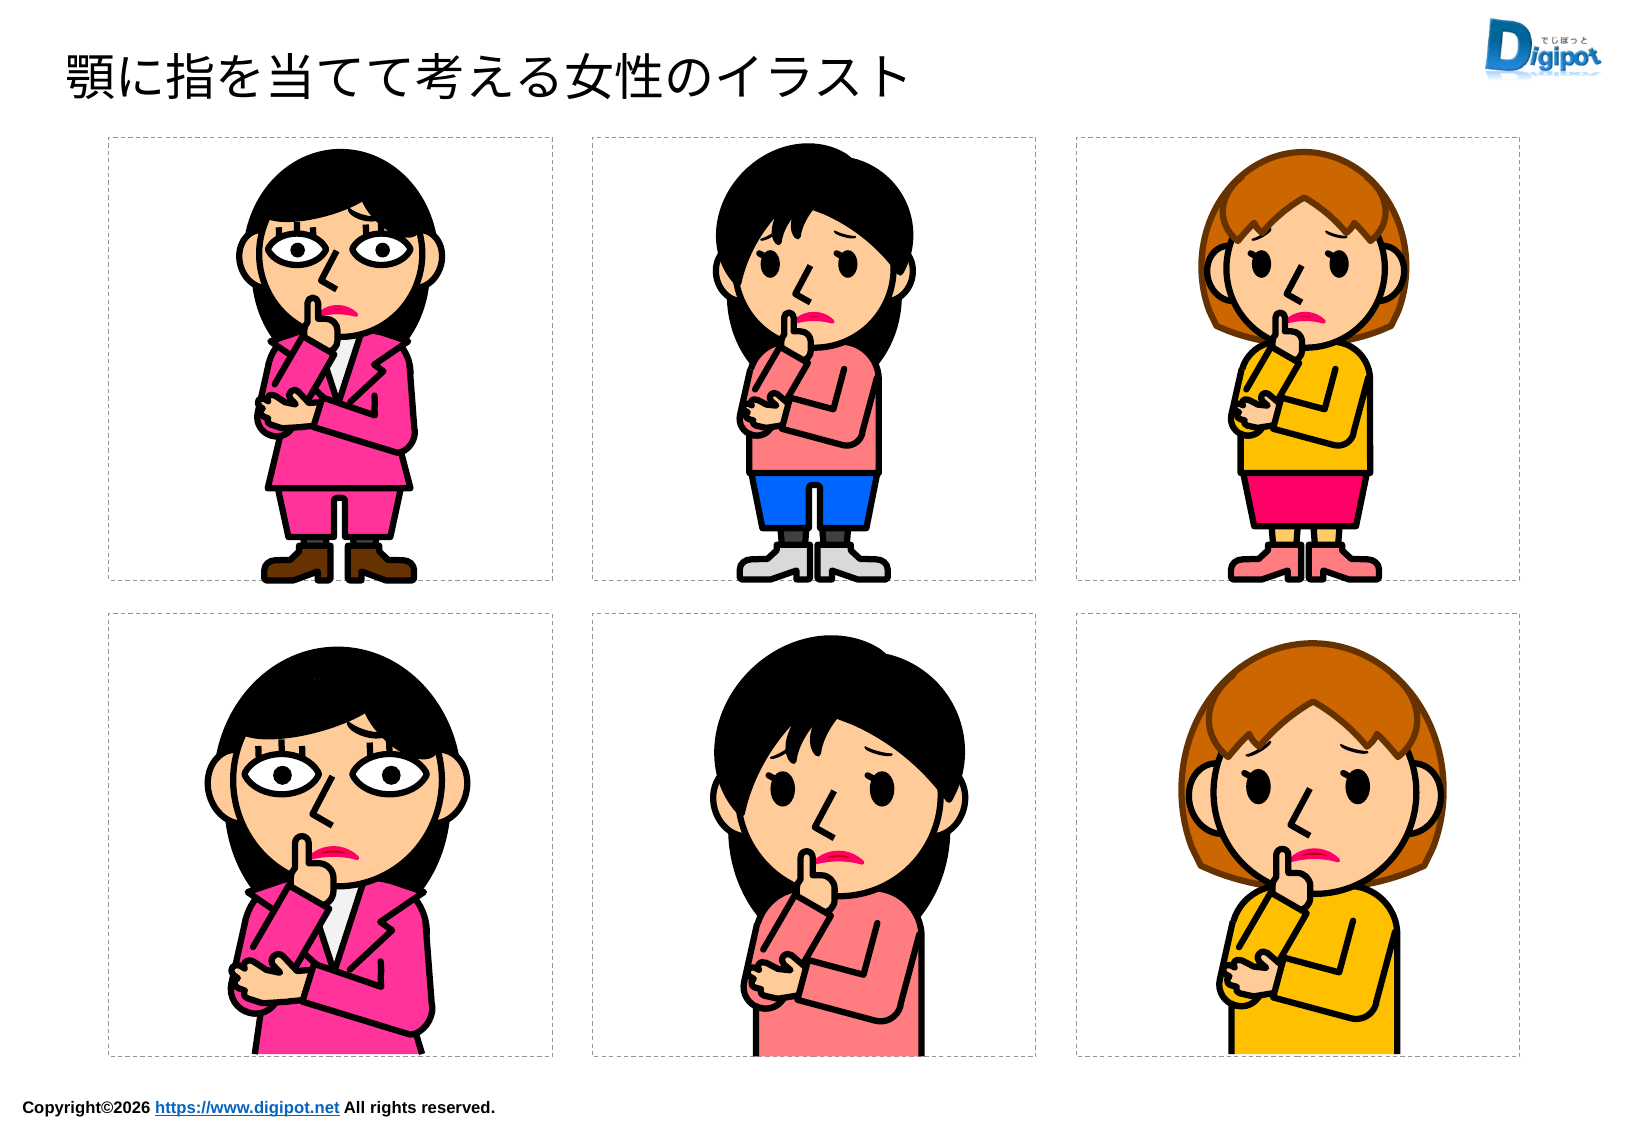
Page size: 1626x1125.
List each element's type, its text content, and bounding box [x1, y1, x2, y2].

picture [1485, 18, 1602, 82]
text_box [208, 649, 467, 1055]
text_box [716, 146, 913, 580]
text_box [713, 638, 965, 1057]
text_box 顎に指を当てて考える女性のイラスト [50, 38, 929, 113]
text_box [1201, 151, 1407, 580]
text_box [1181, 643, 1444, 1055]
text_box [239, 151, 442, 581]
